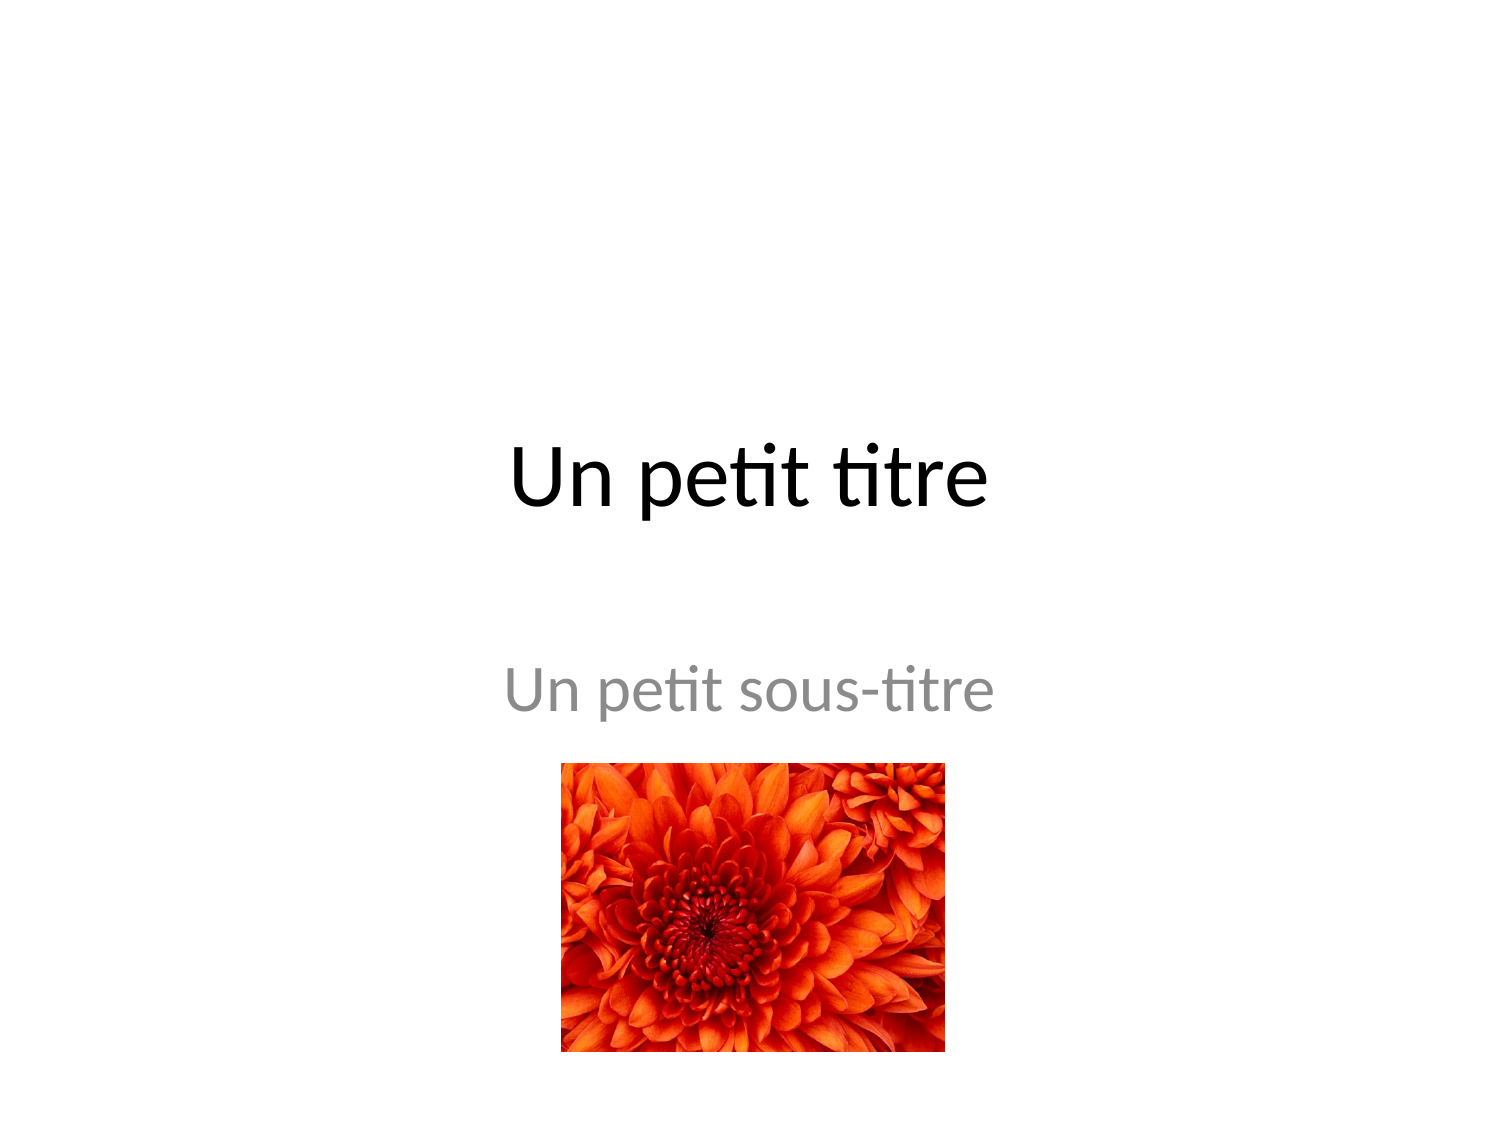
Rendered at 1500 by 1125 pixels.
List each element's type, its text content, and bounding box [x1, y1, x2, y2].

title Un petit titre [112, 349, 1388, 591]
picture [560, 762, 946, 1052]
subtitle Un petit sous-titre [225, 637, 1275, 925]
